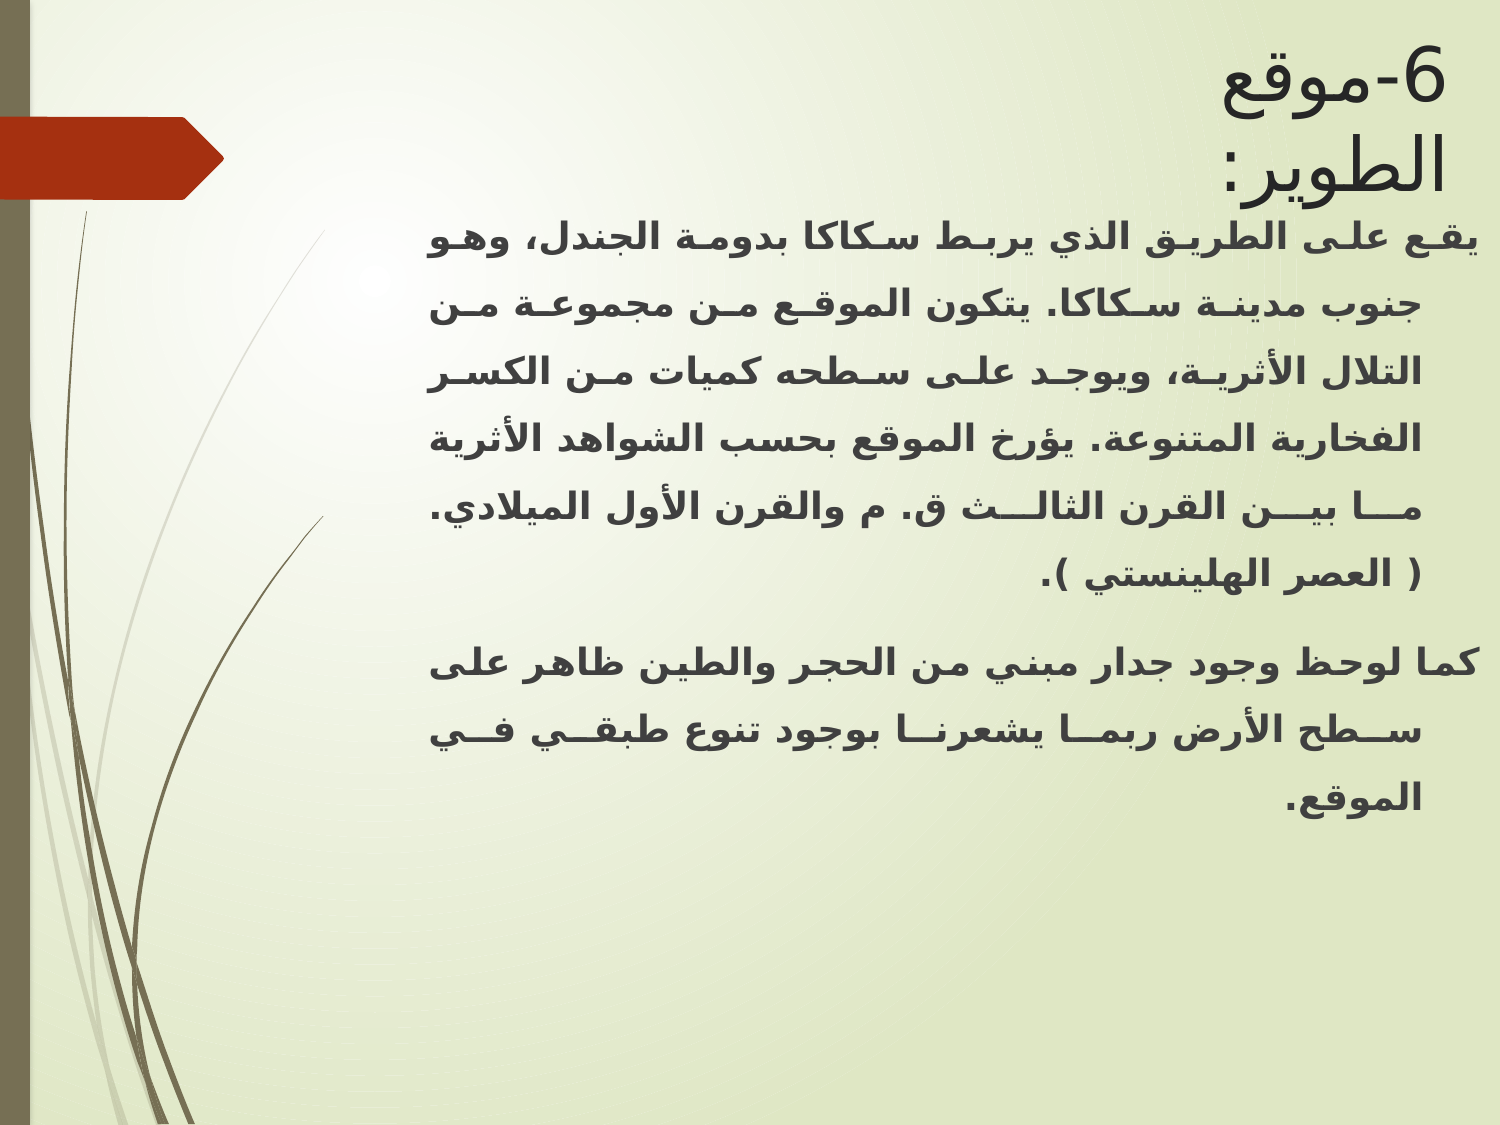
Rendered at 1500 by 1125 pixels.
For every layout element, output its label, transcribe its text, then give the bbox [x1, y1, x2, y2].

title 6-موقع الطوير: [1092, 19, 1465, 181]
list يقع على الطريق الذي يربط سكاكا بدومة الجندل، وهو جنوب مدينة سكاكا. يتكون الموقع من مجموعة من التلال الأثرية، ويوجد على سطحه كميات من الكسر الفخارية المتنوعة. يؤرخ الموقع بحسب الشواهد الأثرية ما بين القرن الثالث ق. م والقرن الأول الميلادي. ( العصر الهلينستي ). كما لوحظ وجود جدار مبني من الحجر والطين ظاهر على سطح الأرض ربما يشعرنا بوجود تنوع طبقي في الموقع. [413, 181, 1495, 802]
